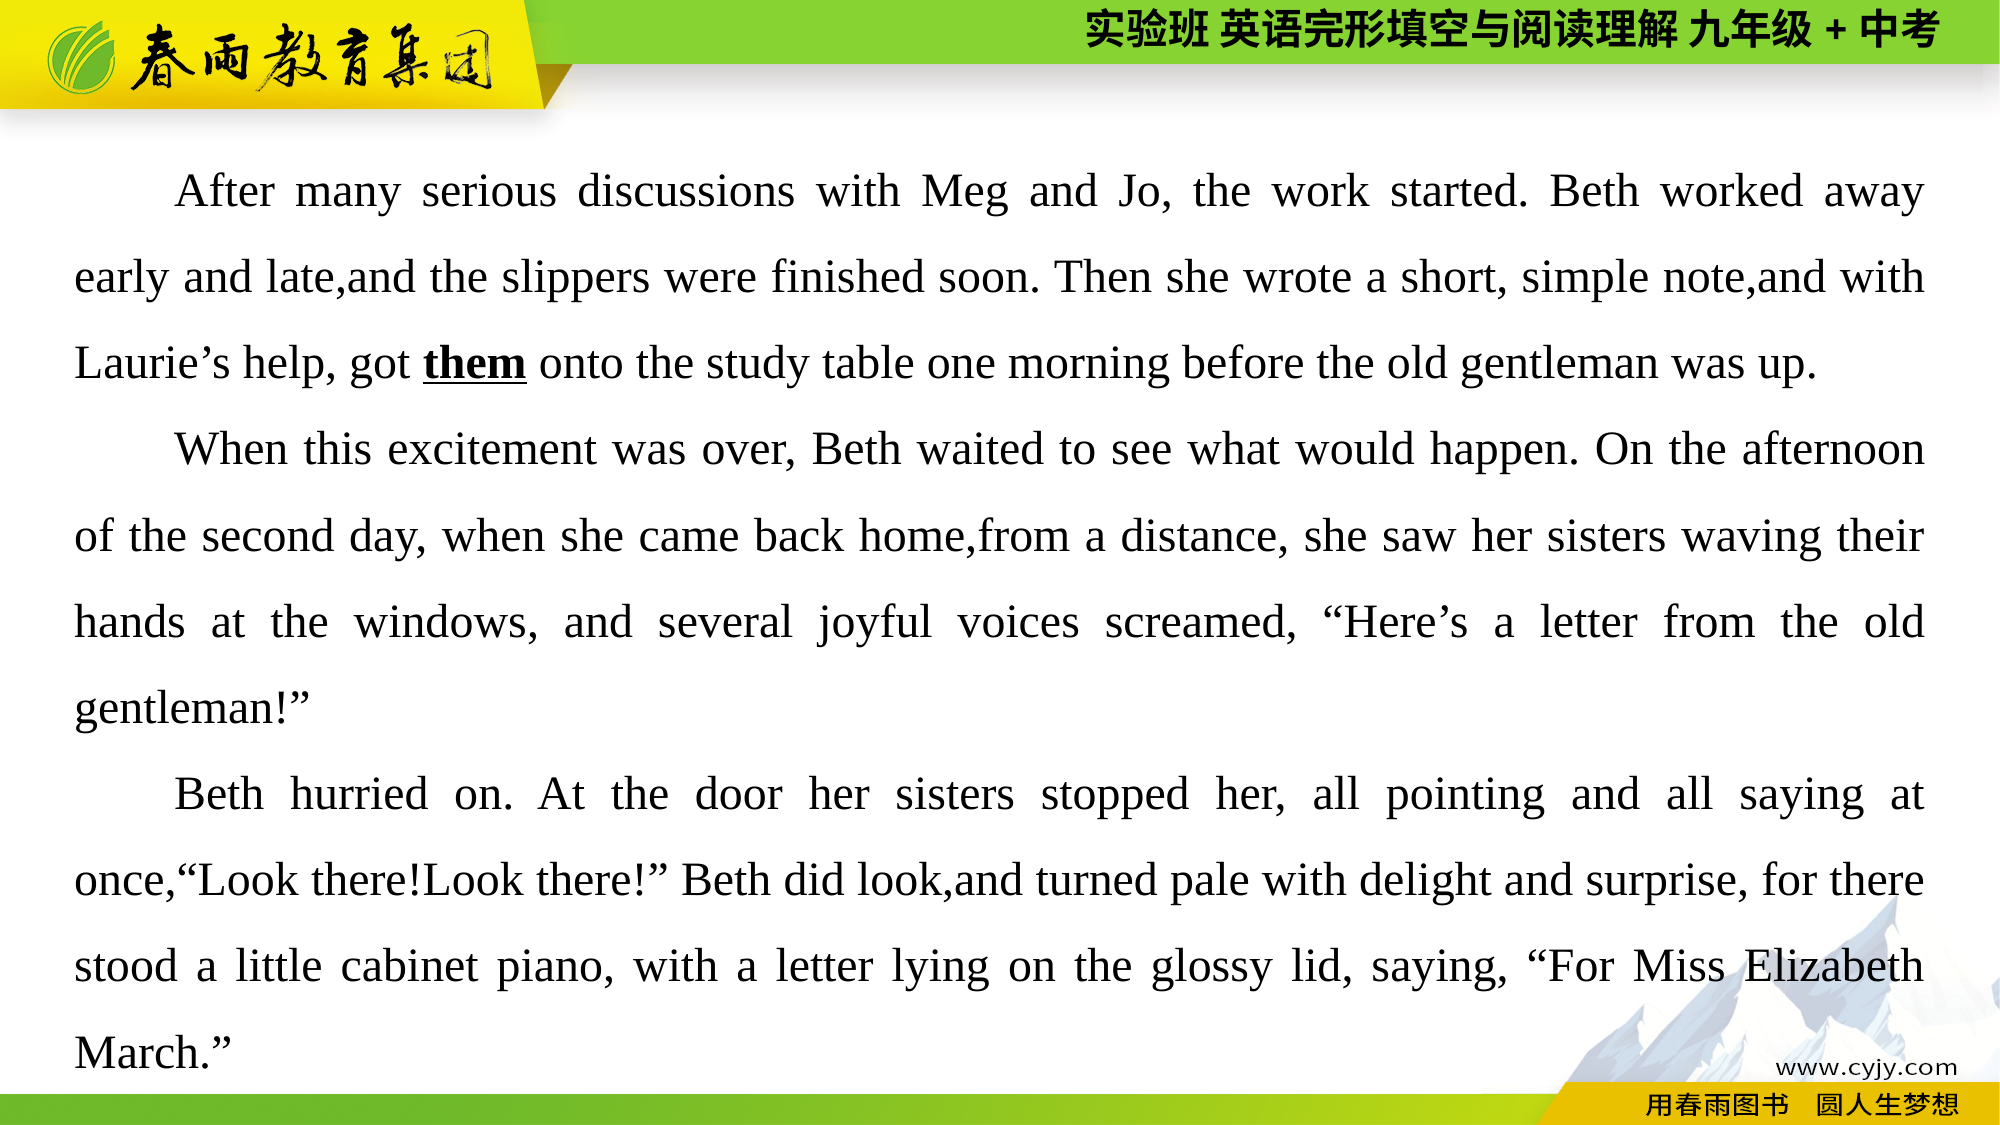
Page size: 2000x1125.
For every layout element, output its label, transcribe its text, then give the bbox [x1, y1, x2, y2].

list After many serious discussions with Meg and Jo, the work started. Beth worked away early and late,and the slippers were finished soon. Then she wrote a short, simple note,and with Laurie’s help, got them onto the study table one morning before the old gentleman was up. When this excitement was over, Beth waited to see what would happen. On the afternoon of the second day, when she came back home,from a distance, she saw her sisters waving their hands at the windows, and several joyful voices screamed, “Here’s a letter from the old gentleman!” Beth hurried on. At the door her sisters stopped her, all pointing and all saying at once,“Look there!Look there!” Beth did look,and turned pale with delight and surprise, for there stood a little cabinet piano, with a letter lying on the glossy lid, saying, “For Miss Elizabeth March.” [59, 122, 1944, 1096]
picture [0, 0, 2000, 1125]
